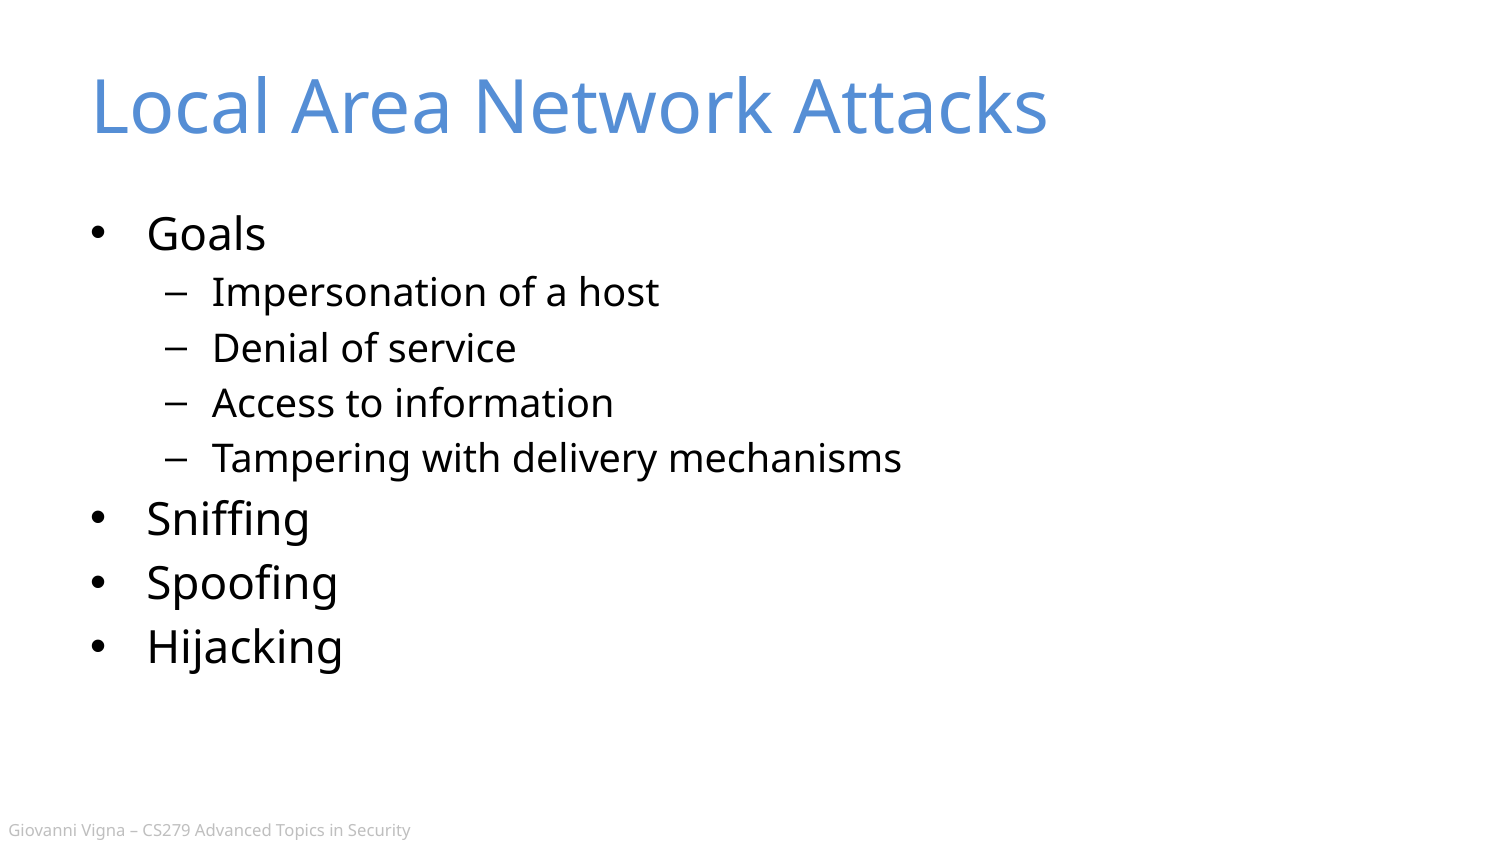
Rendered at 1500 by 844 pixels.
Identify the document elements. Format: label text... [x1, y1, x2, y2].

list Goals Impersonation of a host Denial of service Access to information Tampering with delivery mechanisms Sniffing Spoofing Hijacking [75, 196, 1425, 813]
title Local Area Network Attacks [75, 33, 1425, 175]
